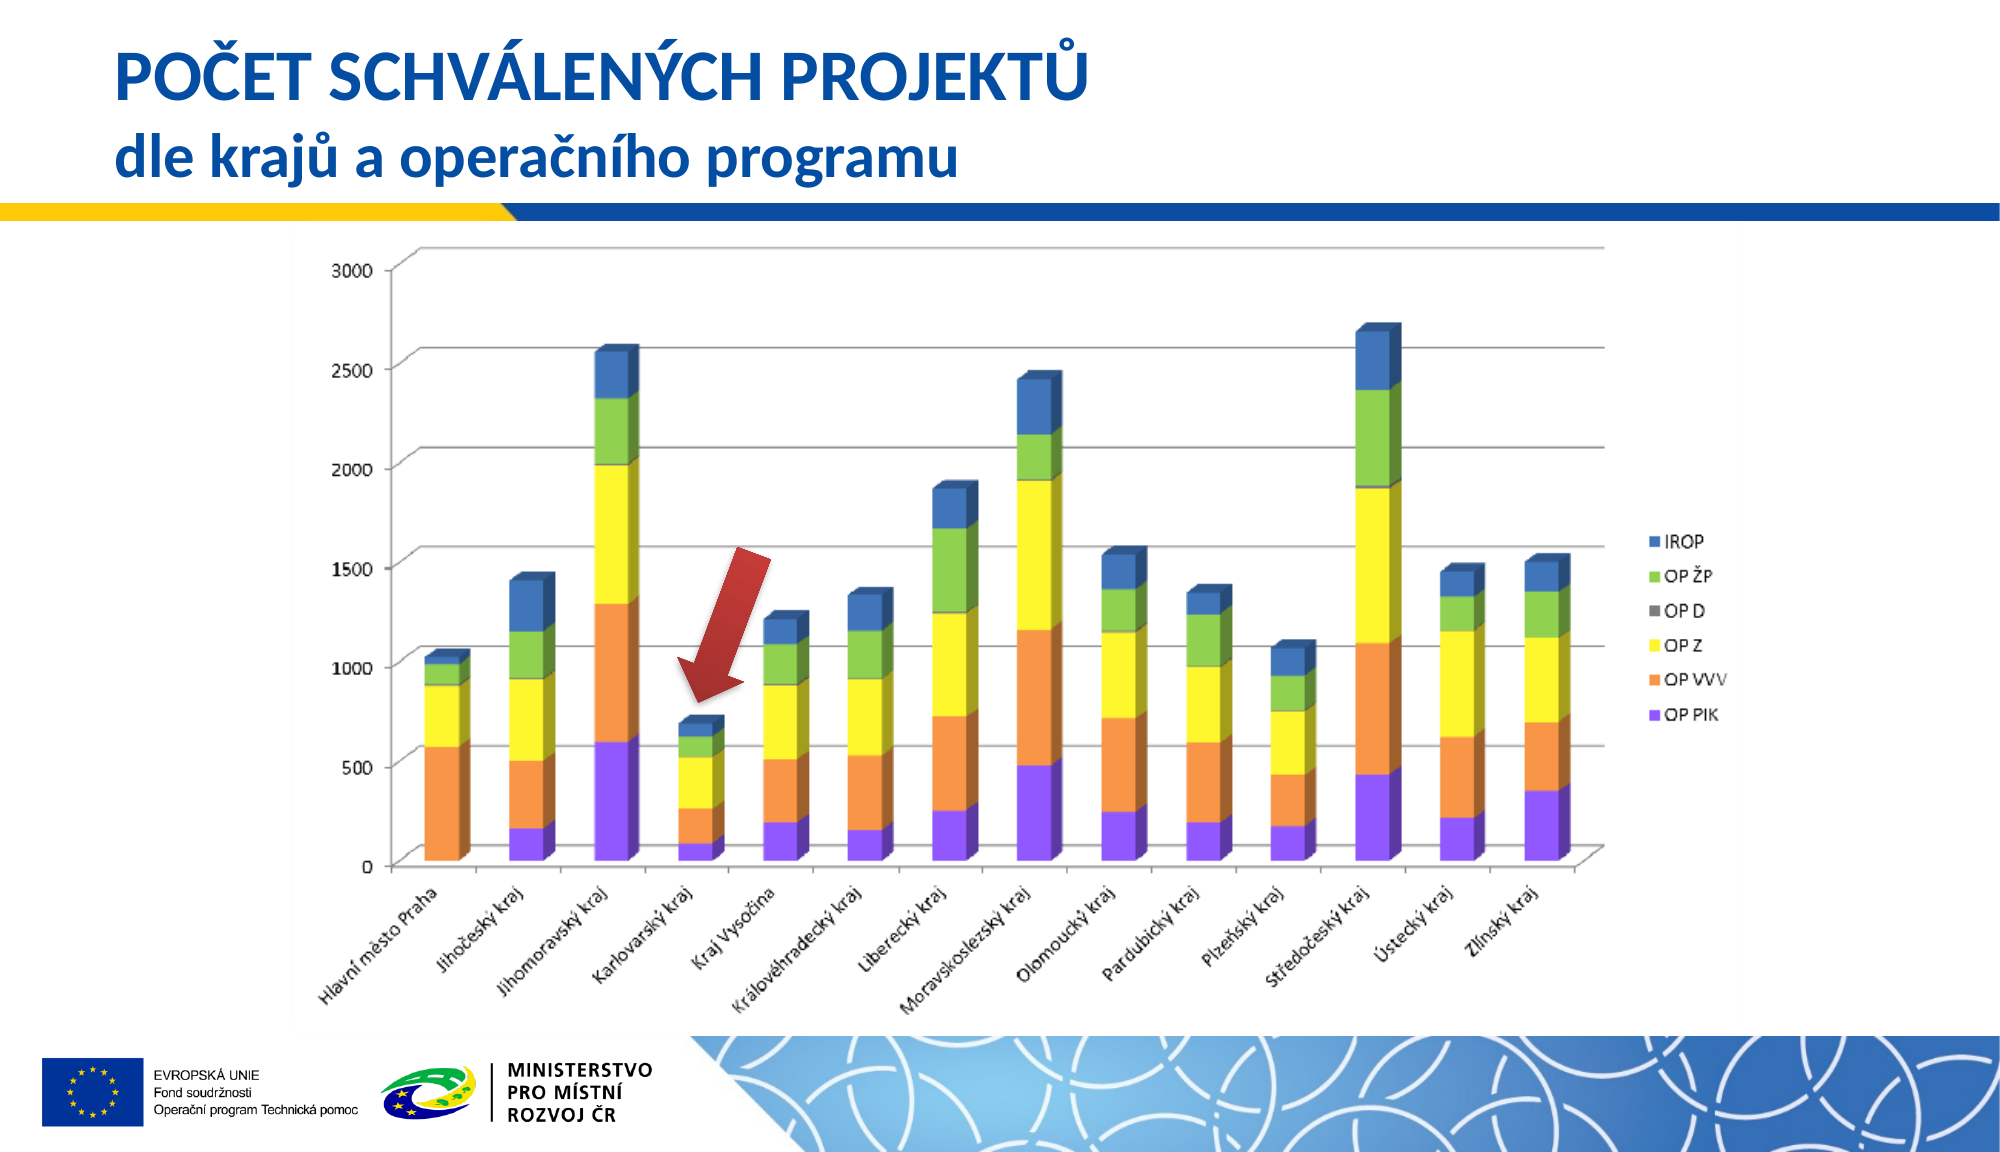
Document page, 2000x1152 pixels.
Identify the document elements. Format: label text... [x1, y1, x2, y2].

picture [0, 203, 2000, 1149]
picture [680, 1036, 2000, 1152]
title Počet schválených projektů dle krajů a operačního programu [99, 20, 1900, 198]
